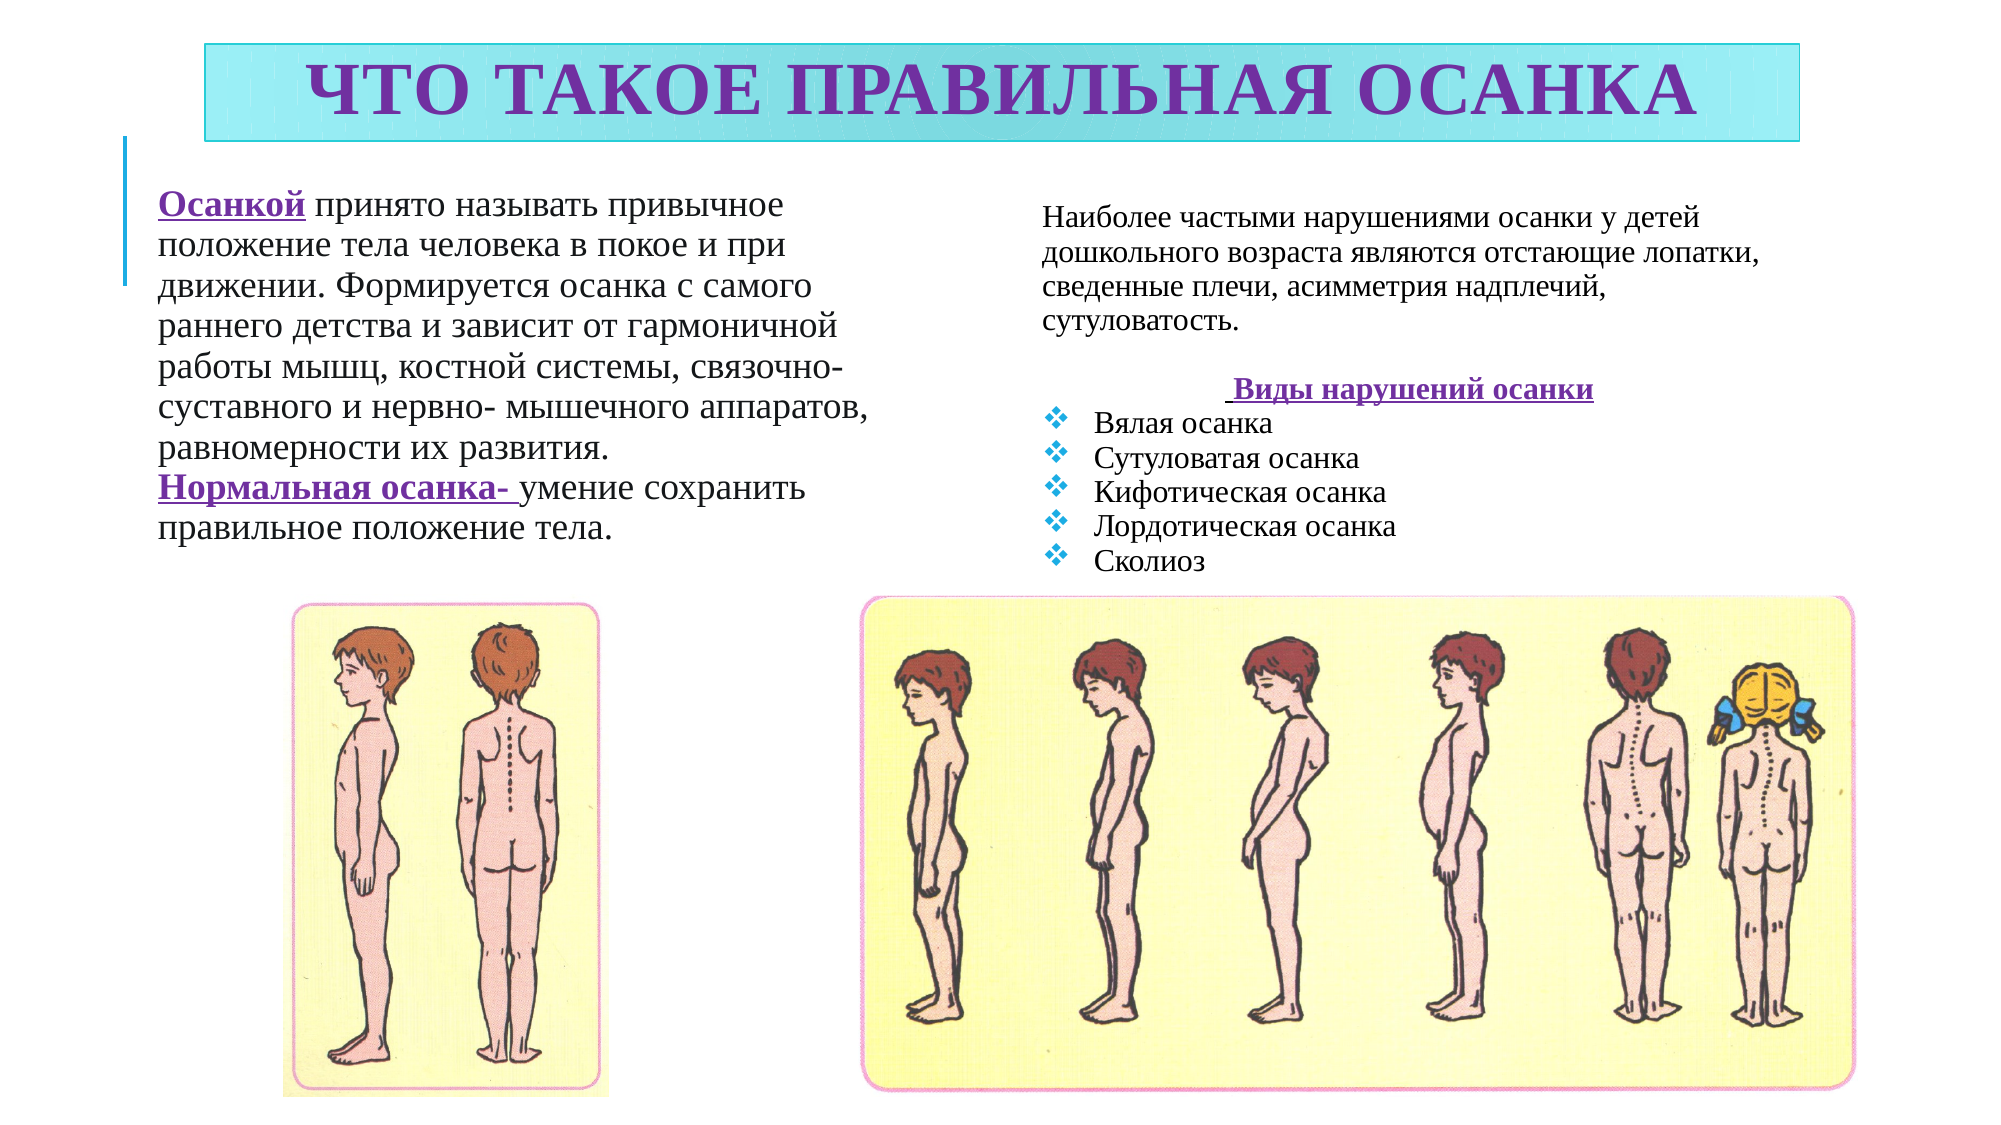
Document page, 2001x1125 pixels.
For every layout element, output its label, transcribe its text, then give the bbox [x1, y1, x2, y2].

picture [283, 594, 609, 1097]
title Что такое правильная осанка [204, 43, 1800, 142]
list Осанкой принято называть привычное положение тела человека в покое и при движении. Формируется осанка с самого раннего детства и зависит от гармоничной работы мышц, костной системы, связочно- суставного и нервно- мышечного аппаратов, равномерности их развития. Нормальная осанка- умение сохранить правильное положение тела. [135, 160, 916, 572]
picture [858, 594, 1859, 1097]
list Наиболее частыми нарушениями осанки у детей дошкольного возраста являются отстающие лопатки, сведенные плечи, асимметрия надплечий, сутуловатость. Виды нарушений осанки Вялая осанка Сутуловатая осанка Кифотическая осанка Лордотическая осанка Сколиоз [1019, 193, 1800, 589]
